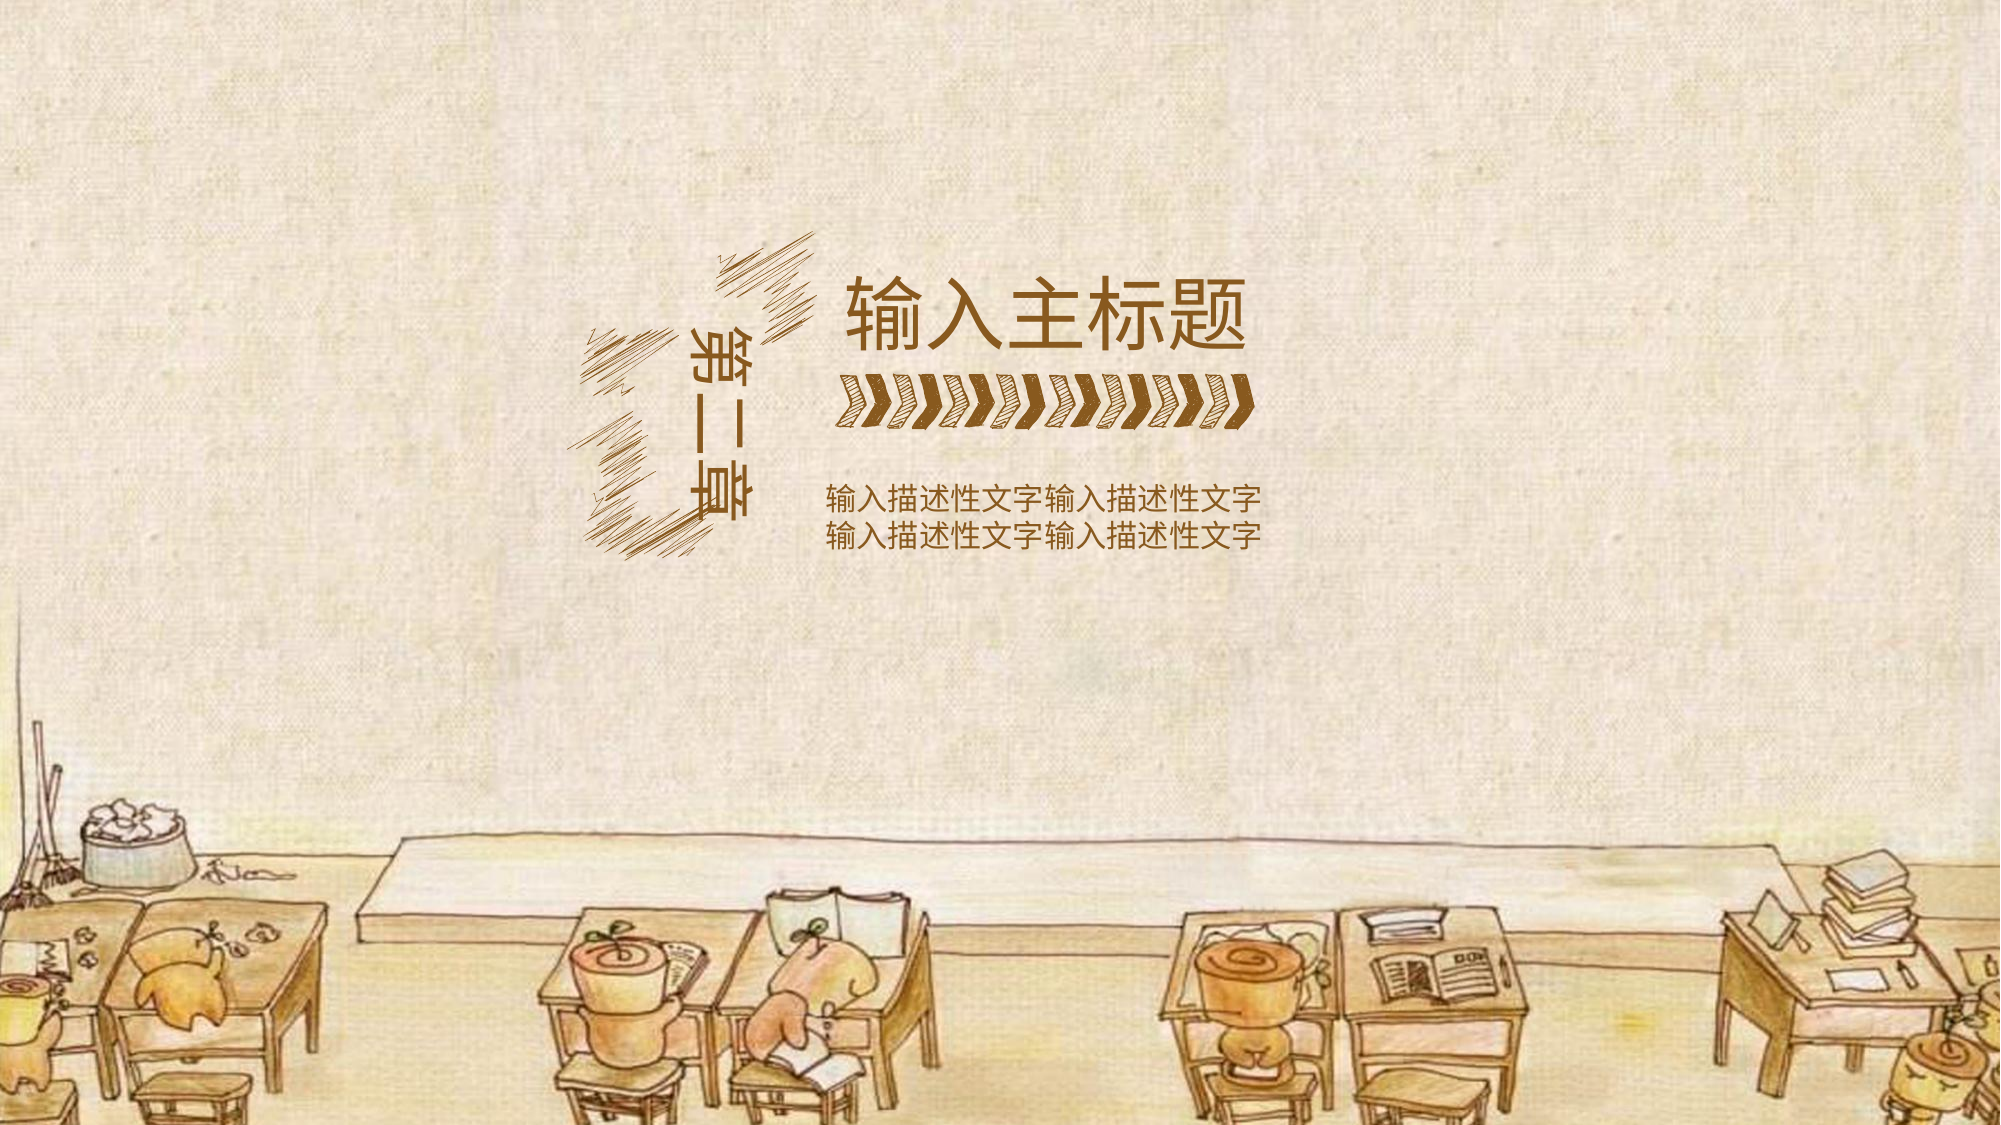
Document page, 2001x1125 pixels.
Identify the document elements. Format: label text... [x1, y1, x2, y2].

picture [0, 0, 2000, 1125]
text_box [566, 231, 817, 561]
text_box 输入描述性文字输入描述性文字 输入描述性文字输入描述性文字 [817, 473, 1301, 560]
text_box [835, 373, 1256, 431]
text_box 输入主标题 [831, 257, 1288, 367]
